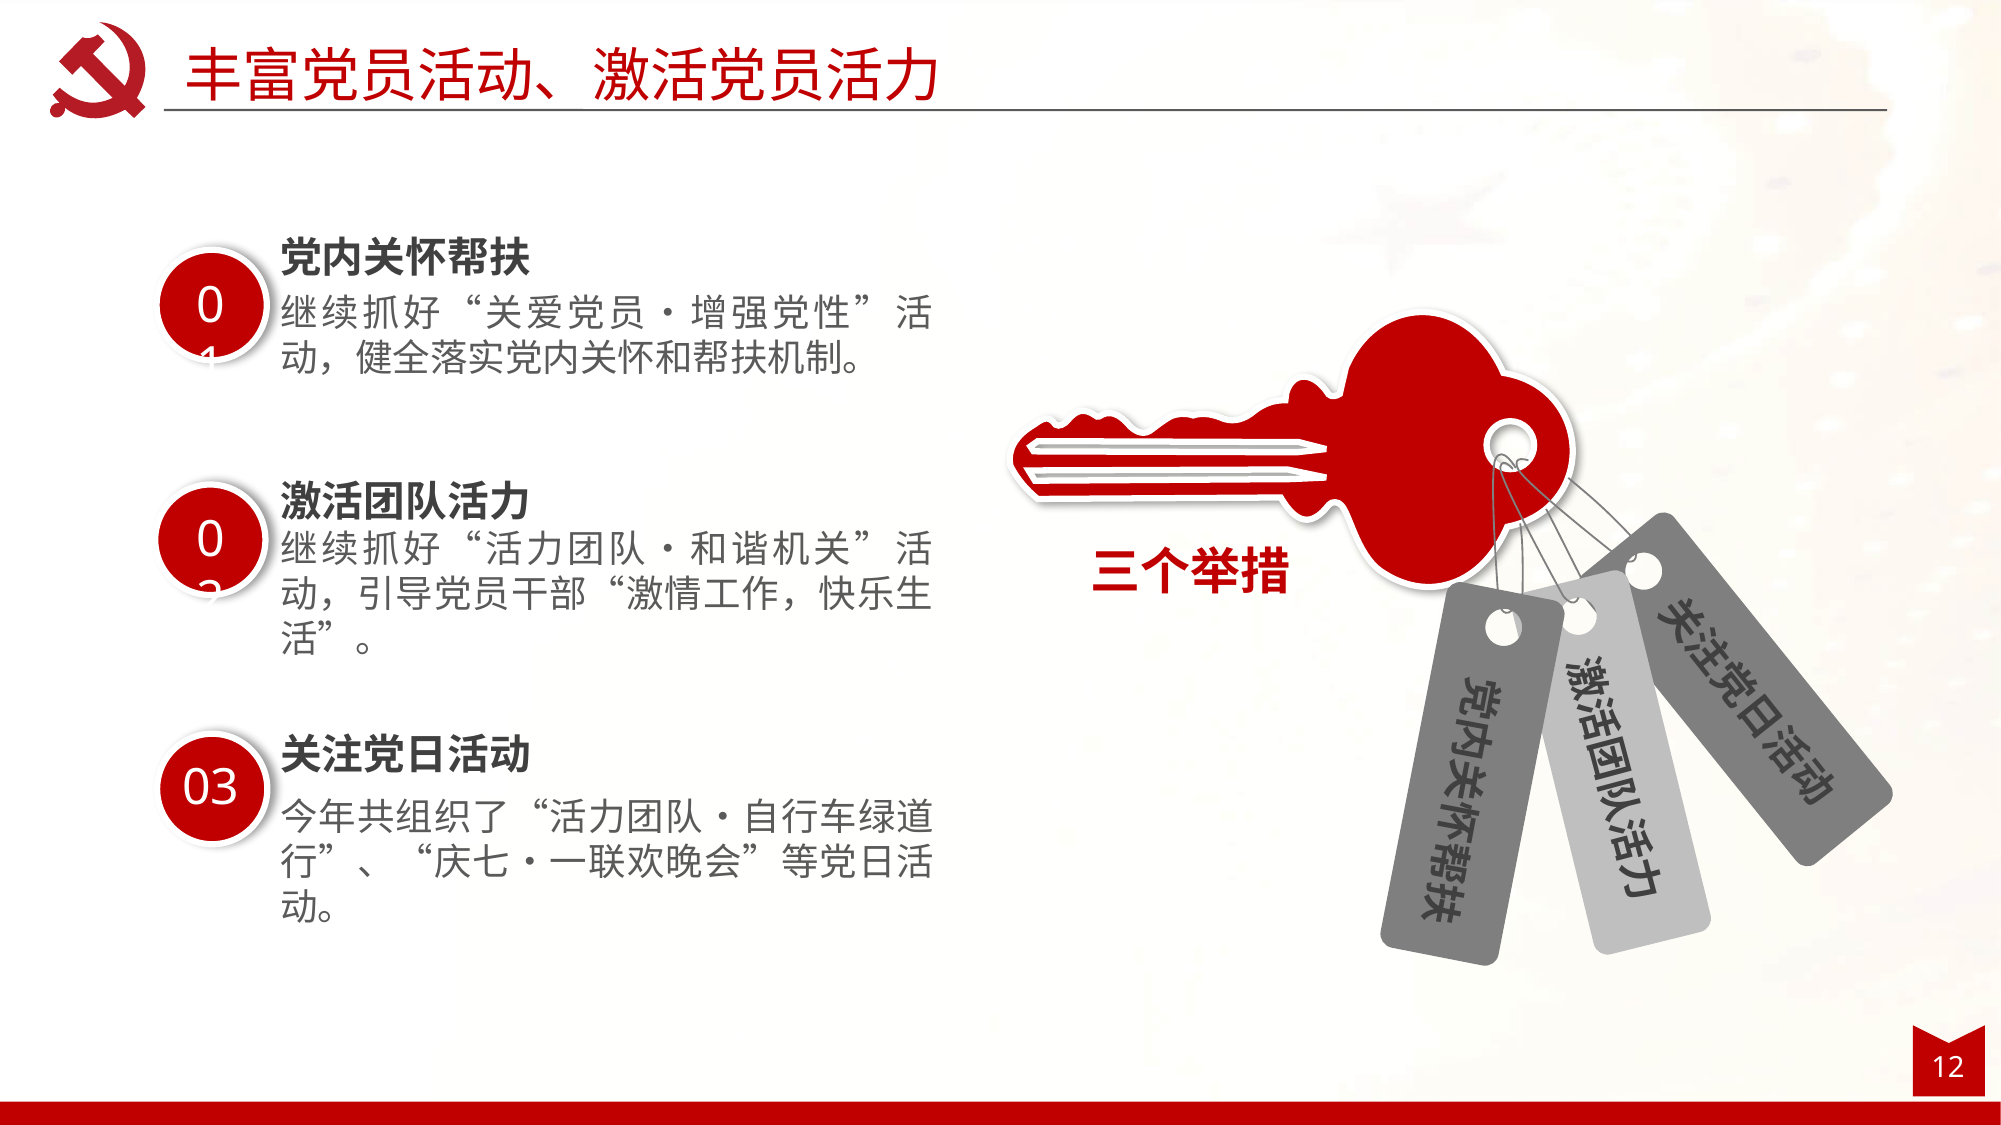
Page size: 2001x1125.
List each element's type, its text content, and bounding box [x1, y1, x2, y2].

picture [0, 0, 2001, 1101]
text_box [156, 249, 268, 361]
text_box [1378, 580, 1566, 968]
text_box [1571, 568, 1713, 957]
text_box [1511, 453, 1637, 568]
text_box 丰富党员活动、激活党员活力 [169, 29, 1573, 110]
text_box 关注党日活动 [265, 720, 977, 785]
text_box [1009, 311, 1573, 579]
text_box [1642, 510, 1895, 869]
text_box 继续抓好“关爱党员•增强党性”活动，健全落实党内关怀和帮扶机制。 [265, 281, 948, 387]
text_box 丰富党员活动、激活党员活力 [169, 111, 1573, 116]
text_box 三个举措 [1023, 532, 1357, 608]
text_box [1488, 444, 1524, 579]
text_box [1497, 455, 1582, 610]
text_box 今年共组织了“活力团队•自行车绿道行”、“庆七•一联欢晚会”等党日活动。 [265, 785, 949, 936]
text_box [154, 484, 266, 596]
text_box [49, 22, 146, 119]
text_box 党内关怀帮扶 [265, 223, 862, 281]
text_box 激活团队活力 [265, 467, 950, 533]
text_box 继续抓好“活力团队•和谐机关”活动，引导党员干部“激情工作，快乐生活”。 [265, 517, 948, 668]
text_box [156, 733, 268, 845]
